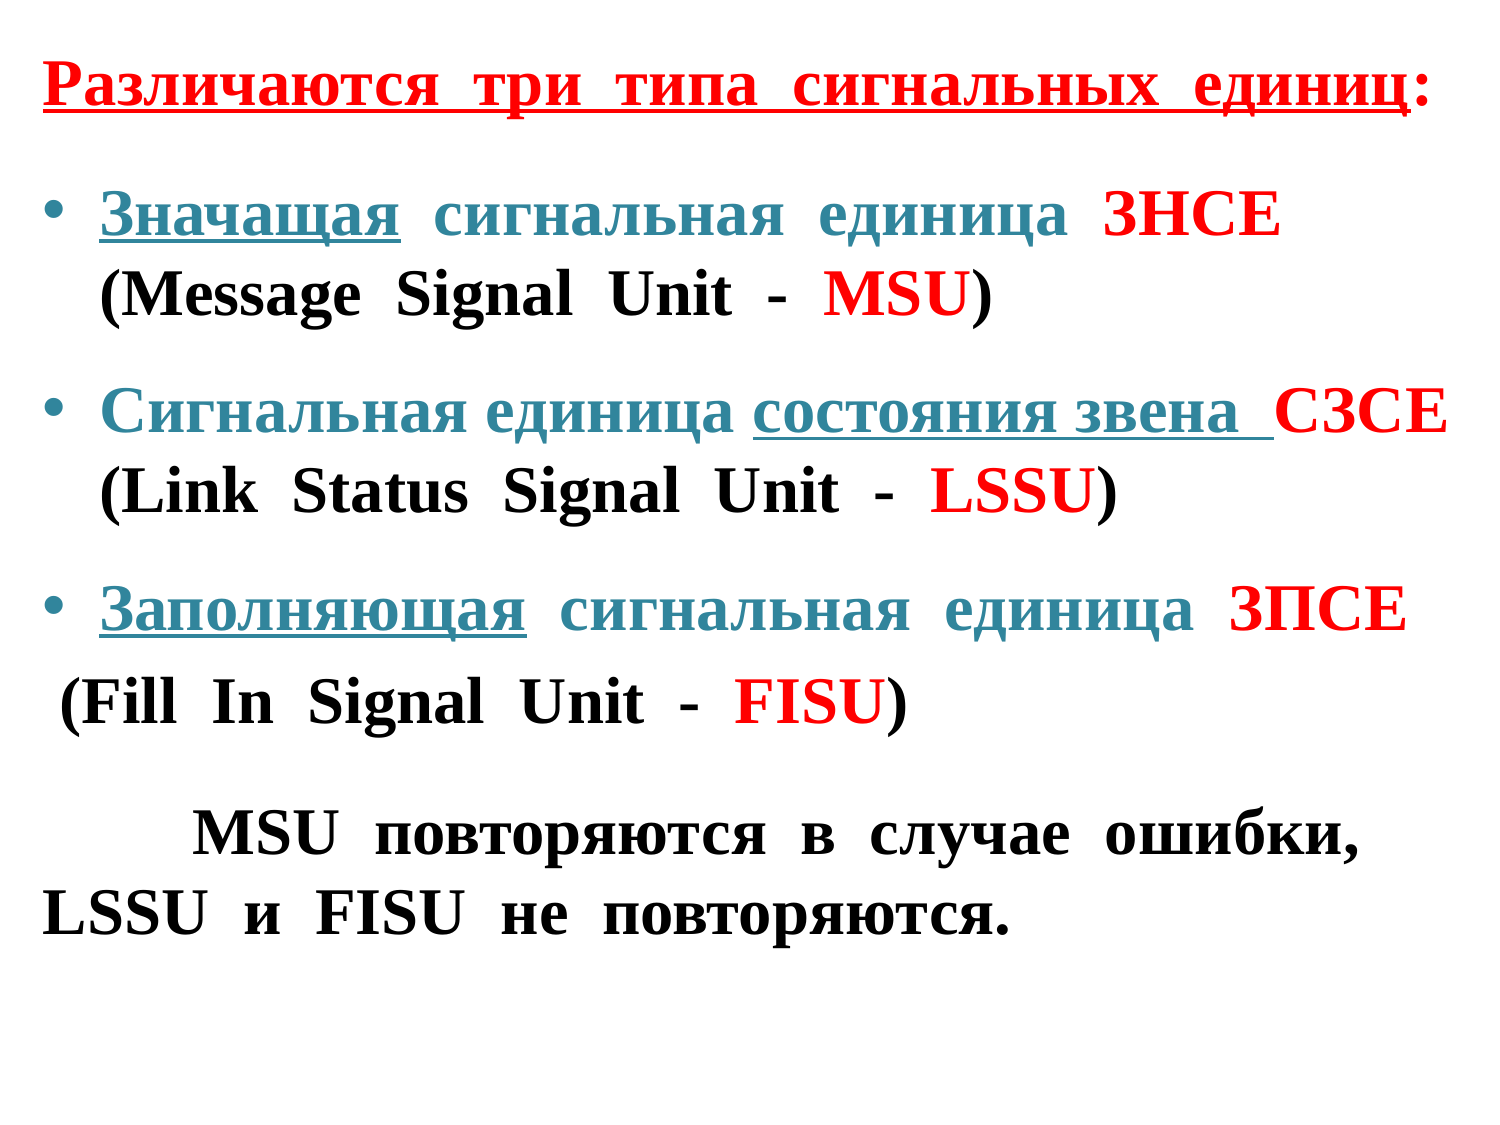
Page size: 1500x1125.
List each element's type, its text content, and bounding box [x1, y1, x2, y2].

list Различаются три типа сигнальных единиц: Значащая сигнальная единица ЗНСЕ (Message Signal Unit - MSU) Сигнальная единица состояния звена СЗСЕ (Link Status Signal Unit - LSSU) Заполняющая сигнальная единица ЗПСЕ (Fill In Signal Unit - FISU) MSU повторяются в случае ошибки, LSSU и FISU не повторяются. [27, 30, 1500, 1083]
